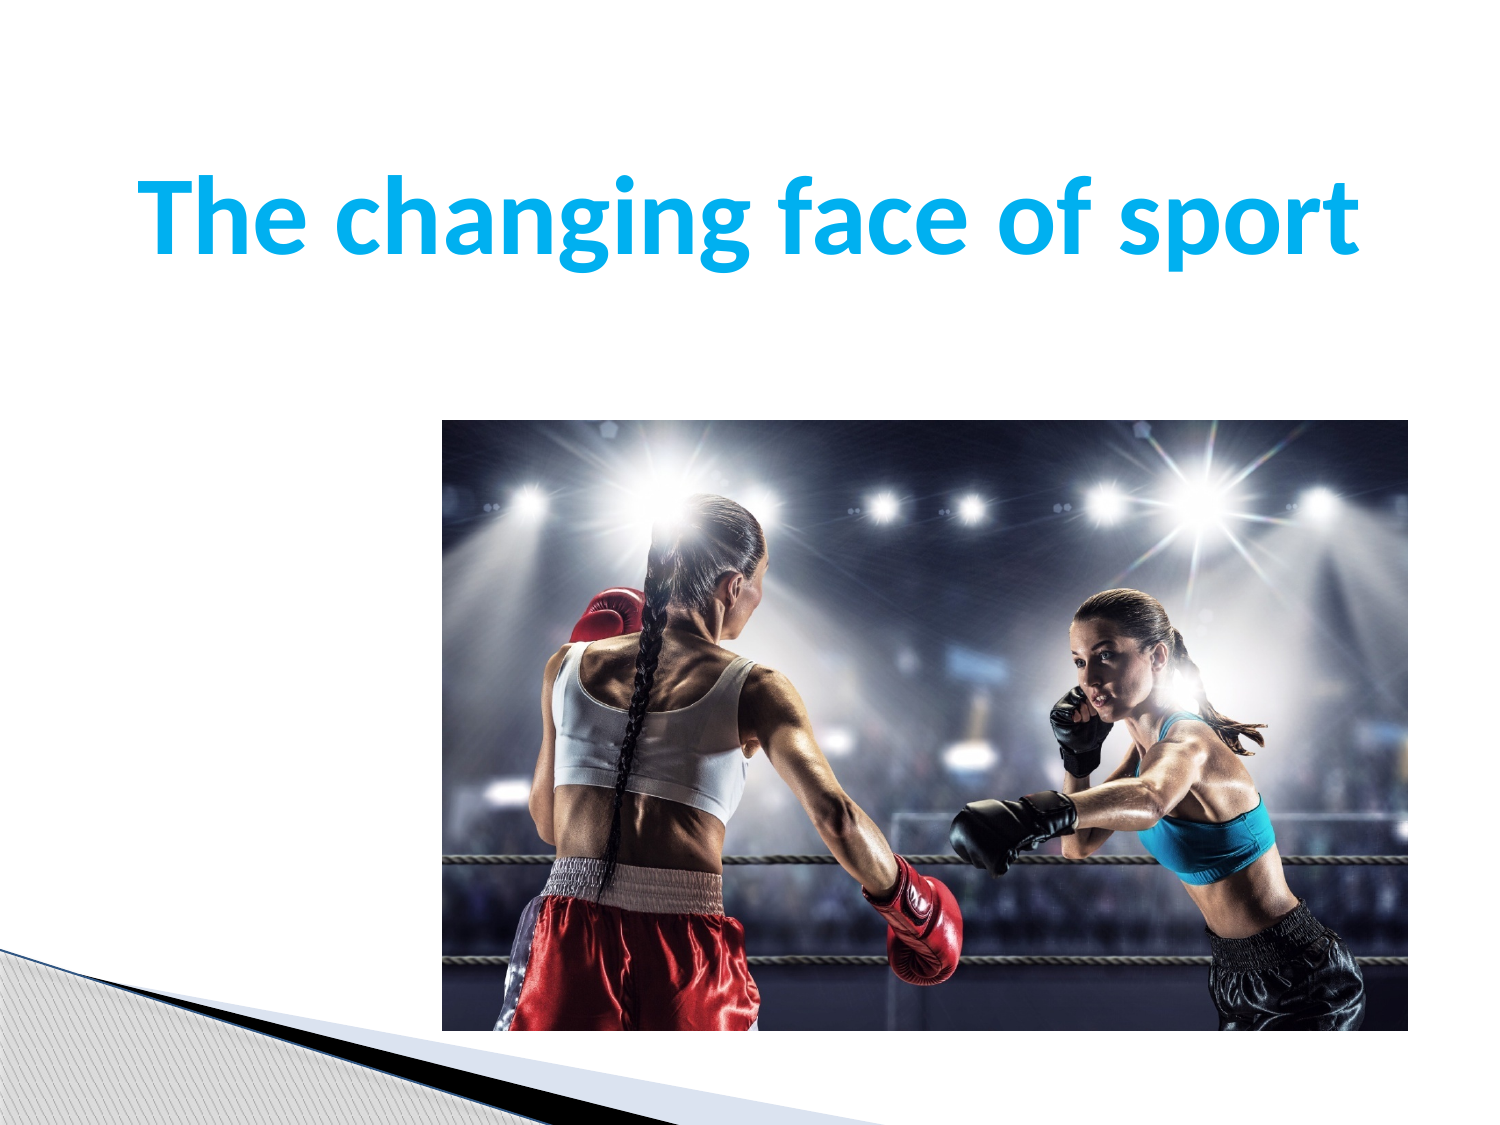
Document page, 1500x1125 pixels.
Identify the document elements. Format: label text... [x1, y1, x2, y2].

title The changing face of sport [75, 45, 1425, 374]
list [442, 420, 1408, 1032]
